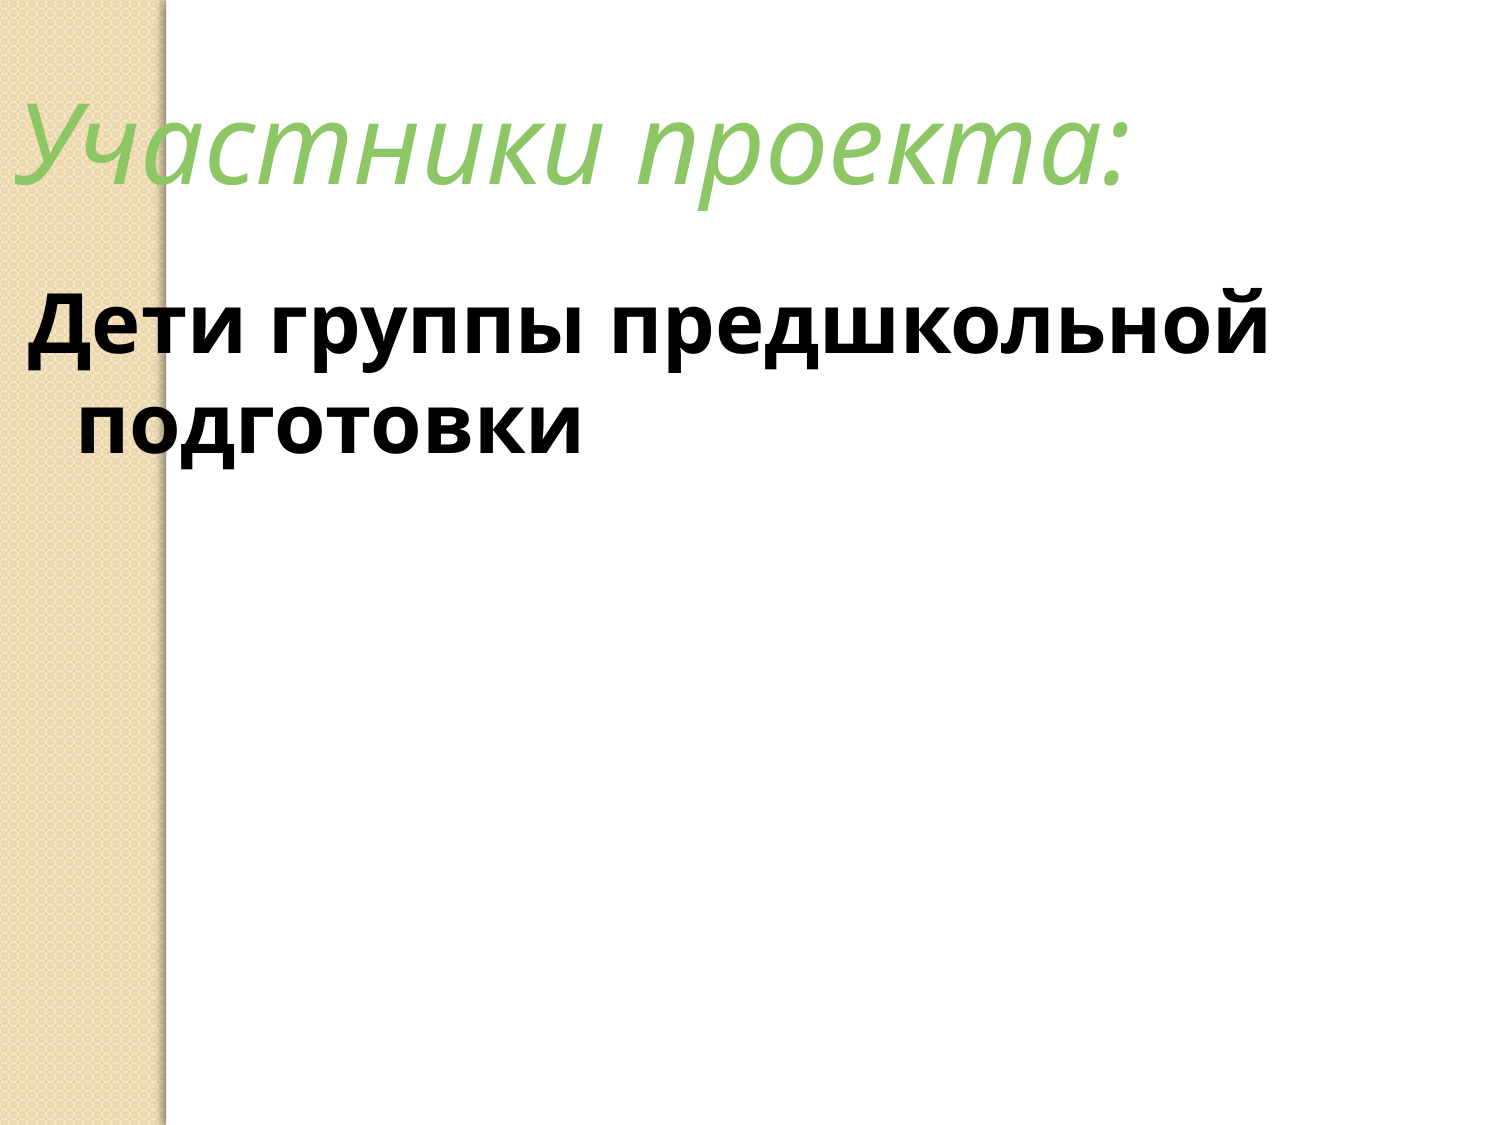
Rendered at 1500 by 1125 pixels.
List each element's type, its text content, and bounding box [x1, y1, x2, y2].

title Участники проекта: [0, 45, 1350, 234]
list Дети группы предшкольной подготовки [0, 262, 1351, 1006]
